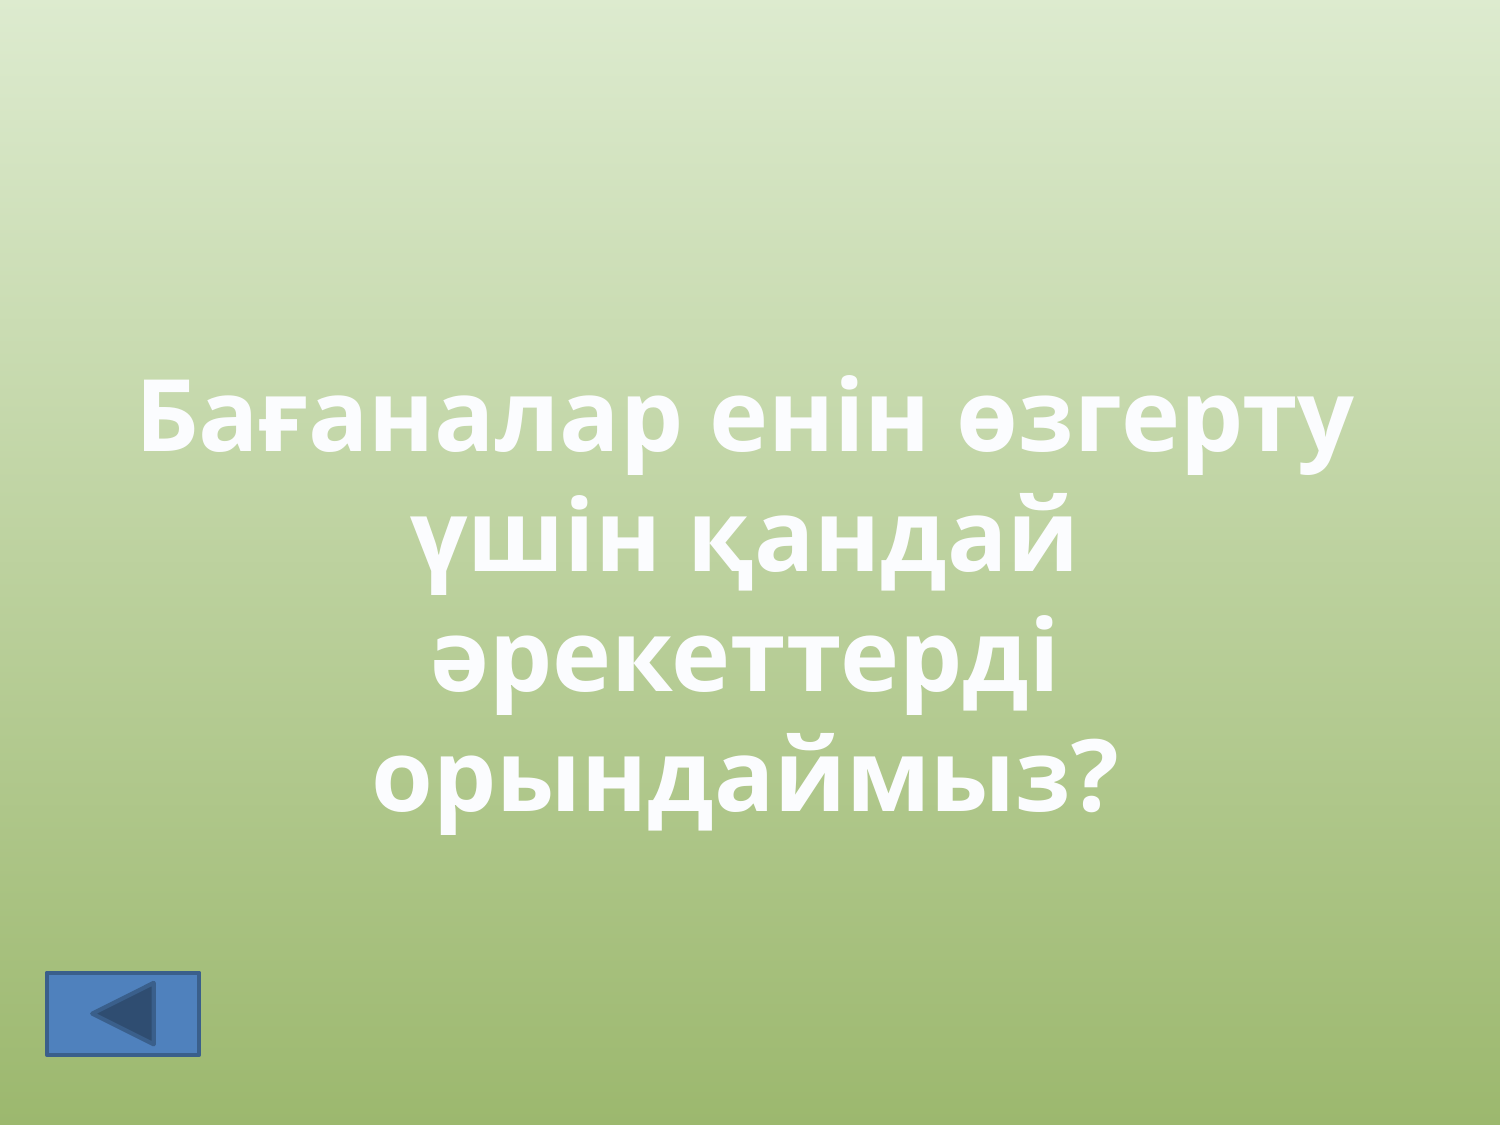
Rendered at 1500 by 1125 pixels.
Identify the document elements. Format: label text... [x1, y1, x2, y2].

text_box [45, 971, 201, 1057]
title Бағаналар енін өзгерту үшін қандай әрекеттерді орындаймыз? [70, 480, 1421, 704]
